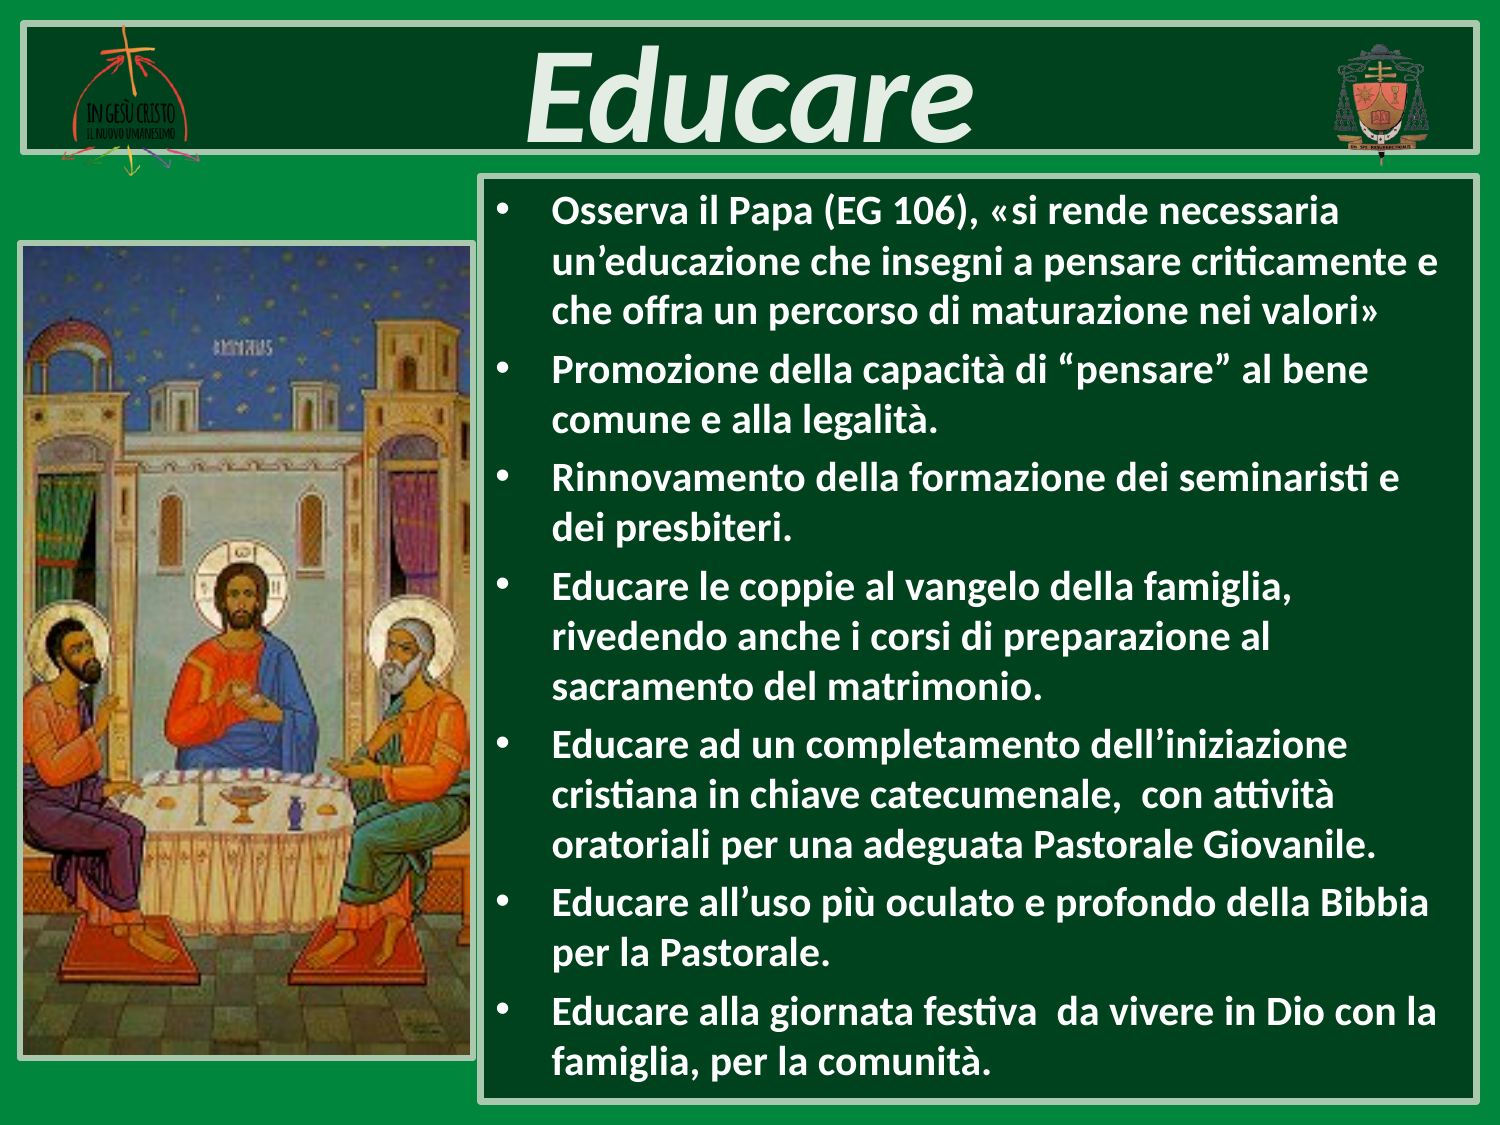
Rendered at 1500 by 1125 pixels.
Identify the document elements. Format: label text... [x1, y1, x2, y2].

list Osserva il Papa (EG 106), «si rende necessaria un’educazione che insegni a pensare criticamente e che offra un percorso di maturazione nei valori» Promozione della capacità di “pensare” al bene comune e alla legalità. Rinnovamento della formazione dei seminaristi e dei presbiteri. Educare le coppie al vangelo della famiglia, rivedendo anche i corsi di preparazione al sacramento del matrimonio. Educare ad un completamento dell’iniziazione cristiana in chiave catecumenale, con attività oratoriali per una adeguata Pastorale Giovanile. Educare all’uso più oculato e profondo della Bibbia per la Pastorale. Educare alla giornata festiva da vivere in Dio con la famiglia, per la comunità. [480, 175, 1477, 1102]
picture [1334, 44, 1430, 167]
picture [61, 25, 200, 176]
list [23, 245, 470, 1055]
title Educare [23, 23, 1477, 153]
